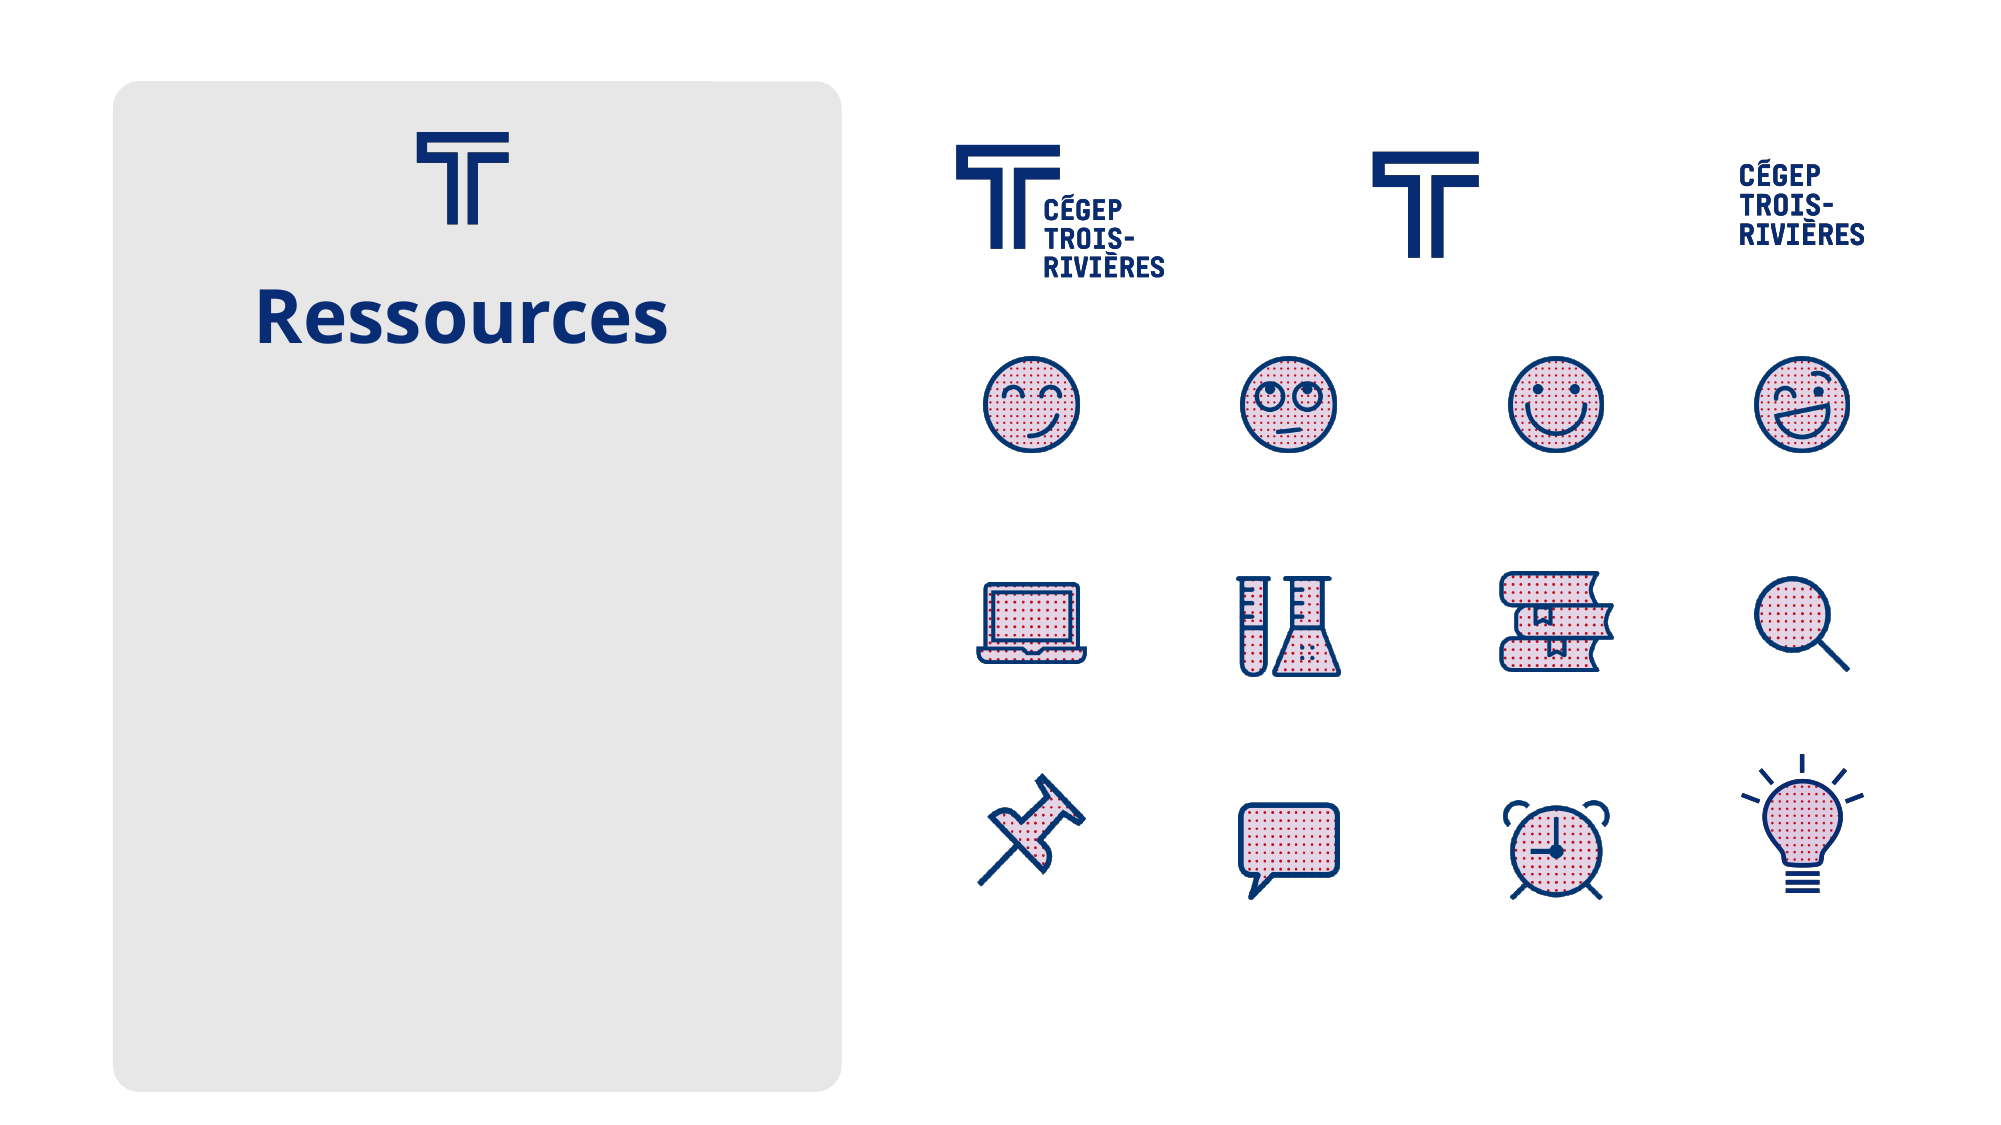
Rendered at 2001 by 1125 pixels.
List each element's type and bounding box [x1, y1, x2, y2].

picture [977, 772, 1086, 887]
picture [1350, 130, 1500, 279]
picture [398, 113, 527, 243]
picture [1754, 576, 1850, 672]
picture [935, 123, 1185, 299]
picture [1754, 356, 1850, 453]
picture [1237, 802, 1340, 900]
picture [1741, 754, 1864, 893]
picture [1240, 356, 1337, 453]
picture [1718, 142, 1886, 267]
picture [976, 582, 1087, 664]
picture [1499, 571, 1614, 672]
picture [1502, 800, 1610, 901]
picture [983, 356, 1080, 453]
picture [1236, 576, 1341, 677]
picture [1508, 356, 1604, 453]
